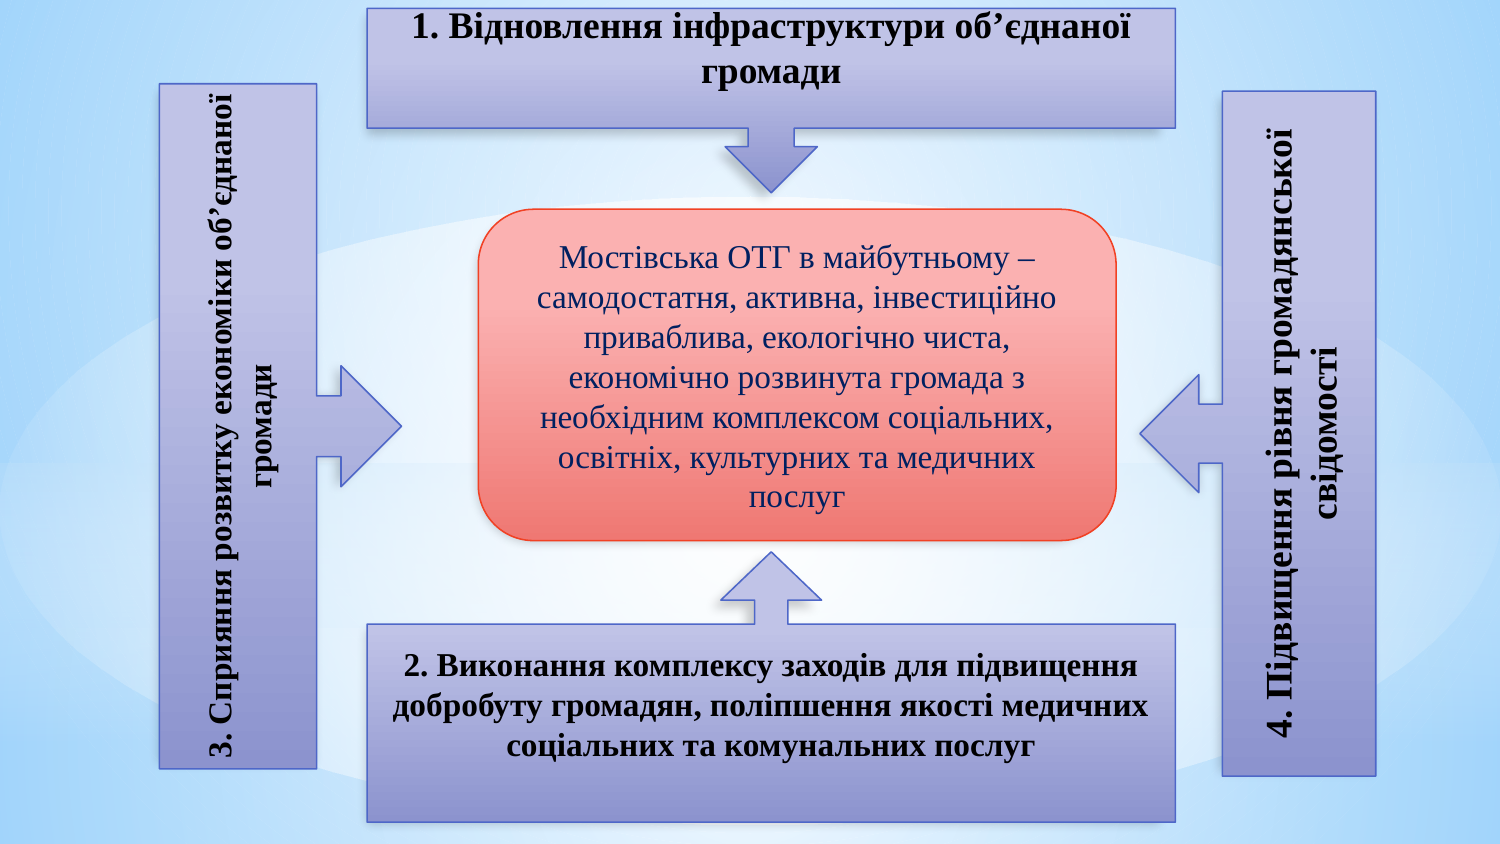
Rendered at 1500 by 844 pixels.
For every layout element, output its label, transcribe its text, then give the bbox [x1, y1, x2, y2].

text_box Мостівська ОТГ в майбутньому – самодостатня, активна, інвестиційно приваблива, екологічно чиста, економічно розвинута громада з необхідним комплексом соціальних, освітніх, культурних та медичних послуг [477, 208, 1117, 542]
text_box 3. Сприяння розвитку економіки об’єднаної громади [158, 82, 403, 770]
text_box 1. Відновлення інфраструктури об’єднаної громади [366, 7, 1177, 194]
text_box 2. Виконання комплексу заходів для підвищення добробуту громадян, поліпшення якості медичних соціальних та комунальних послуг [366, 551, 1177, 823]
text_box 4. Підвищення рівня громадянської свідомості [1139, 90, 1377, 777]
